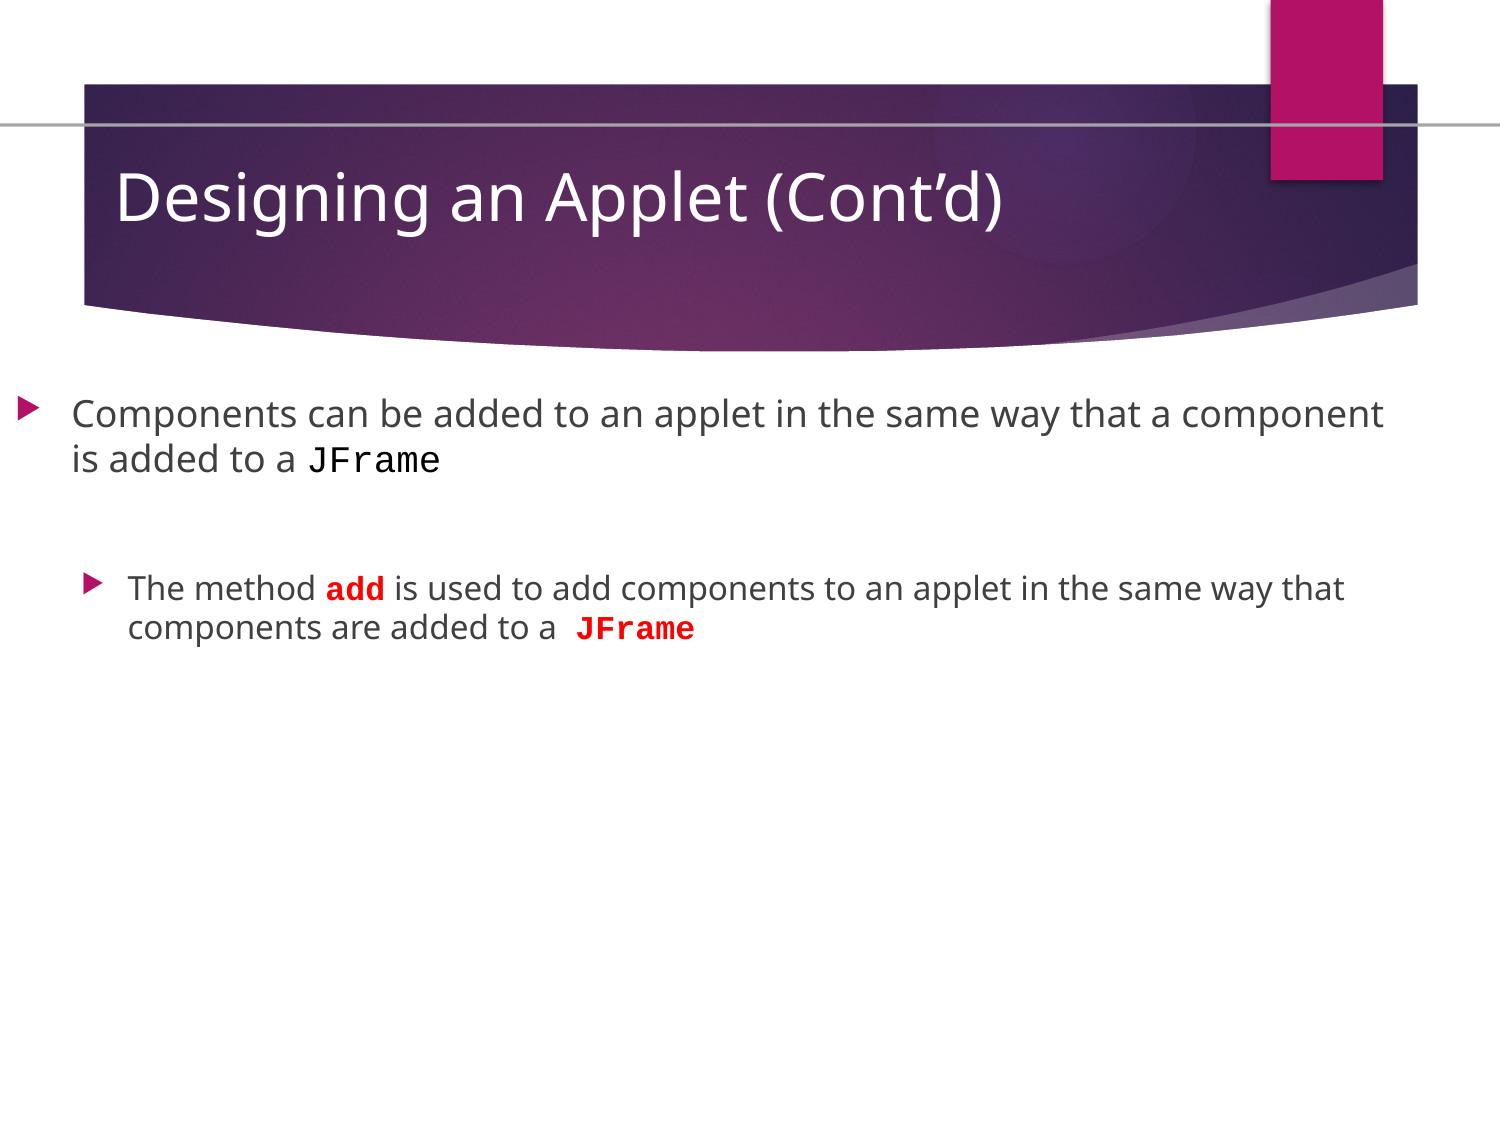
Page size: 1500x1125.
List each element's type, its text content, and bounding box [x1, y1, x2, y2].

title Designing an Applet (Cont’d) [99, 136, 1500, 254]
list Components can be added to an applet in the same way that a component is added to a JFrame The method add is used to add components to an applet in the same way that components are added to a JFrame [0, 382, 1425, 1125]
